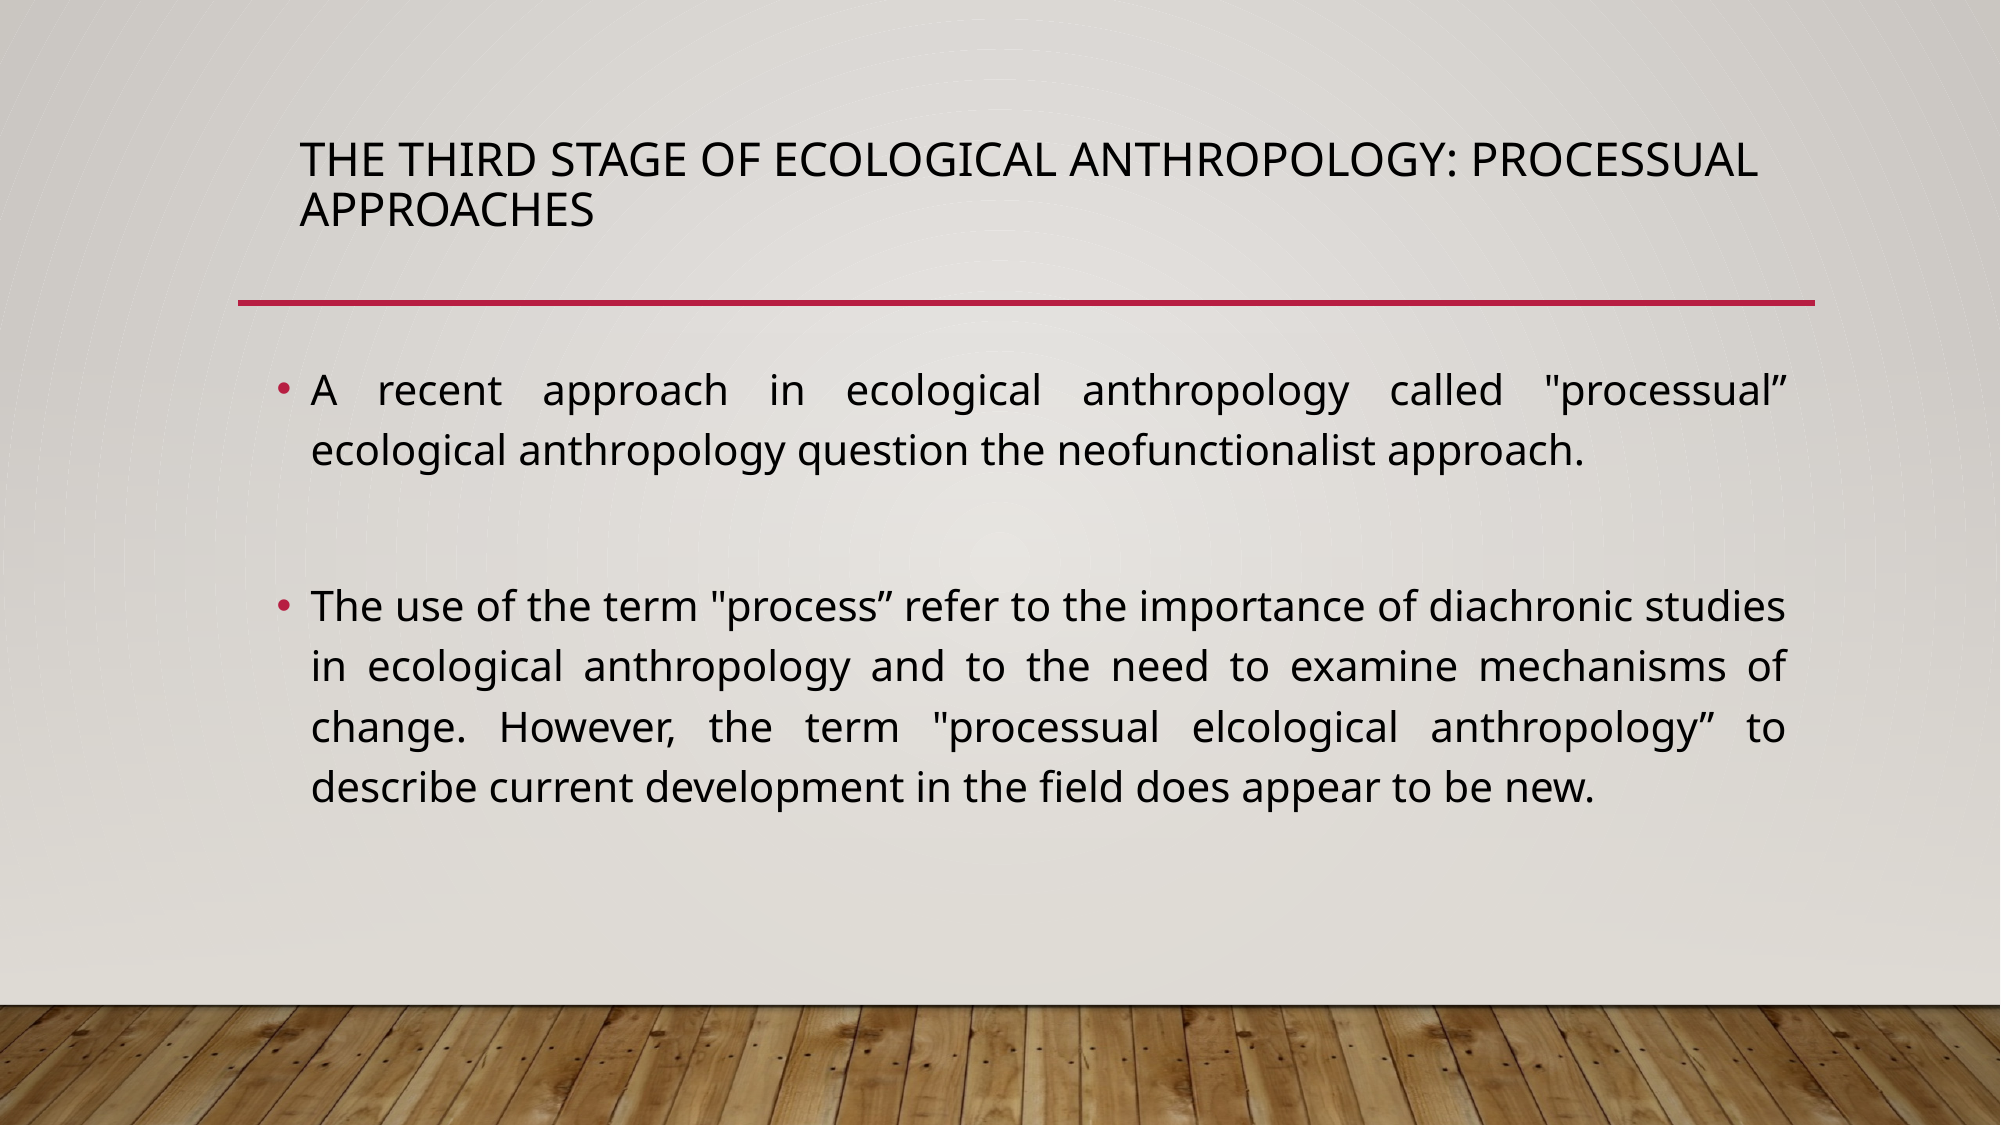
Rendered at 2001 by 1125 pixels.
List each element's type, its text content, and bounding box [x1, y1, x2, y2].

picture [0, 1005, 2000, 1125]
list A recent approach in ecological anthropology called "processual” ecological anthropology question the neofunctionalist approach. The use of the term "process” refer to the importance of diachronic studies in ecological anthropology and to the need to examine mechanisms of change. However, the term "processual elcological anthropology” to describe current development in the field does appear to be new. [261, 345, 1803, 858]
title THE THIRD STAGE OF ECOLOGICAL ANTHROPOLOGY: PROCESSUAL APPROACHES [284, 128, 1825, 301]
